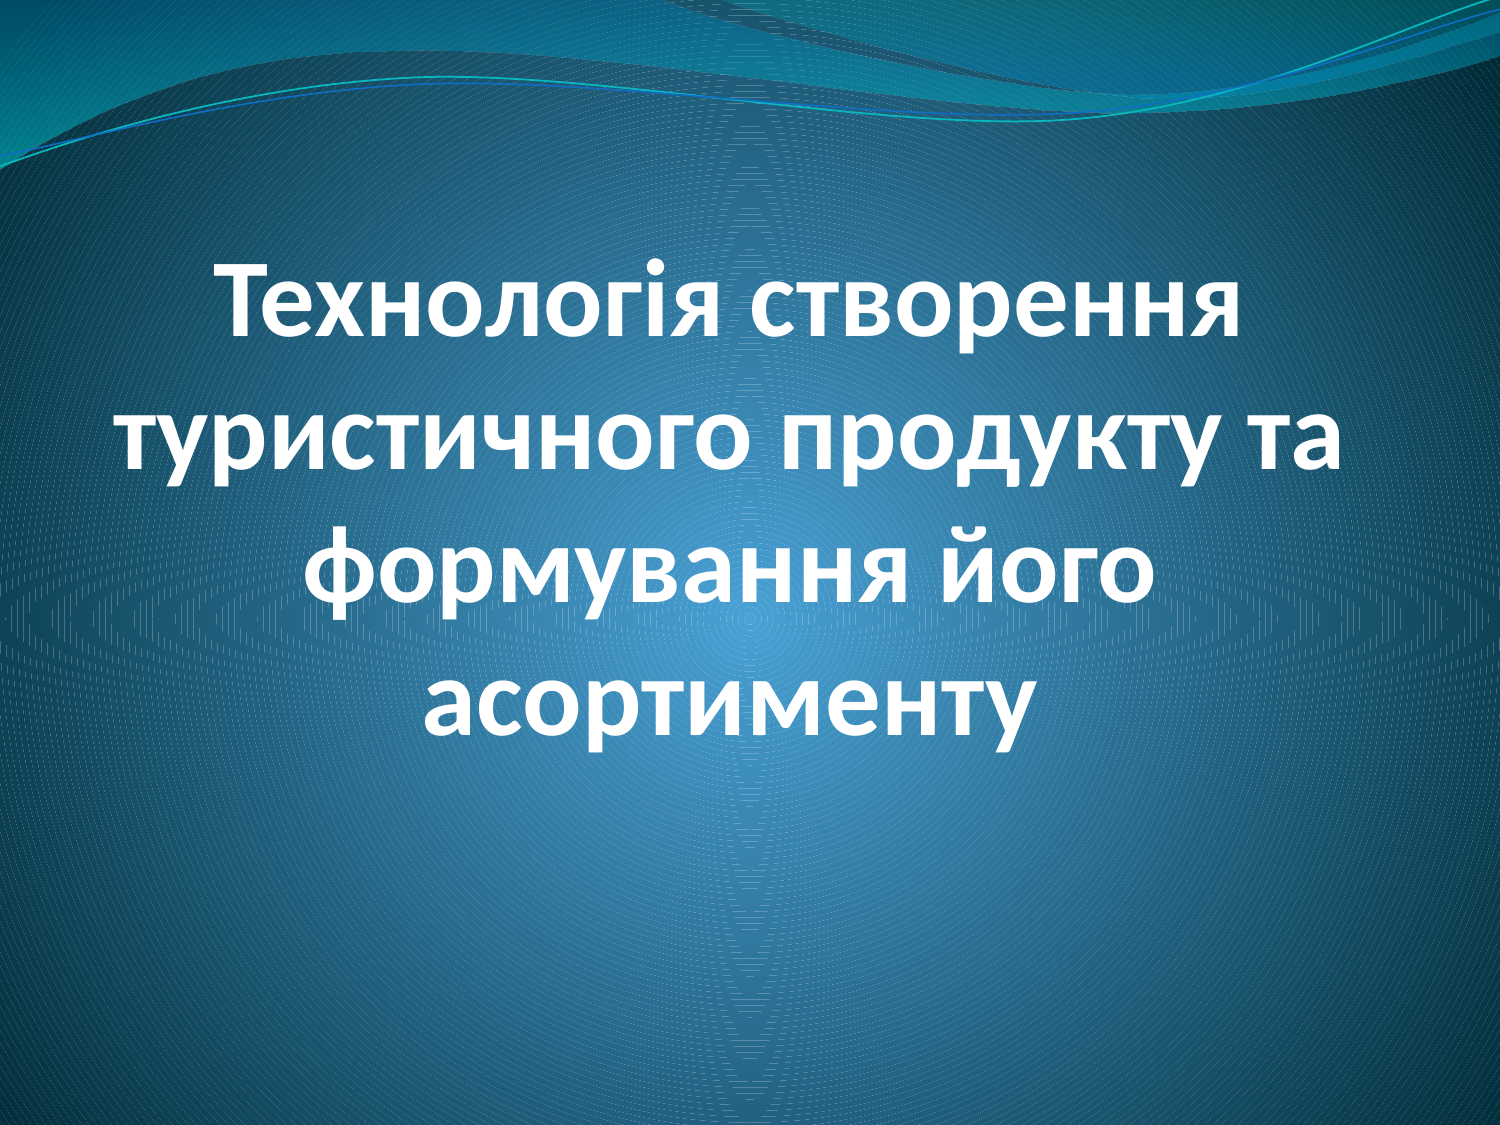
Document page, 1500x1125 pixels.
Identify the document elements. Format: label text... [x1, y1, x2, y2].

title Технологія створення туристичного продукту та формування його асортименту [87, 224, 1376, 891]
